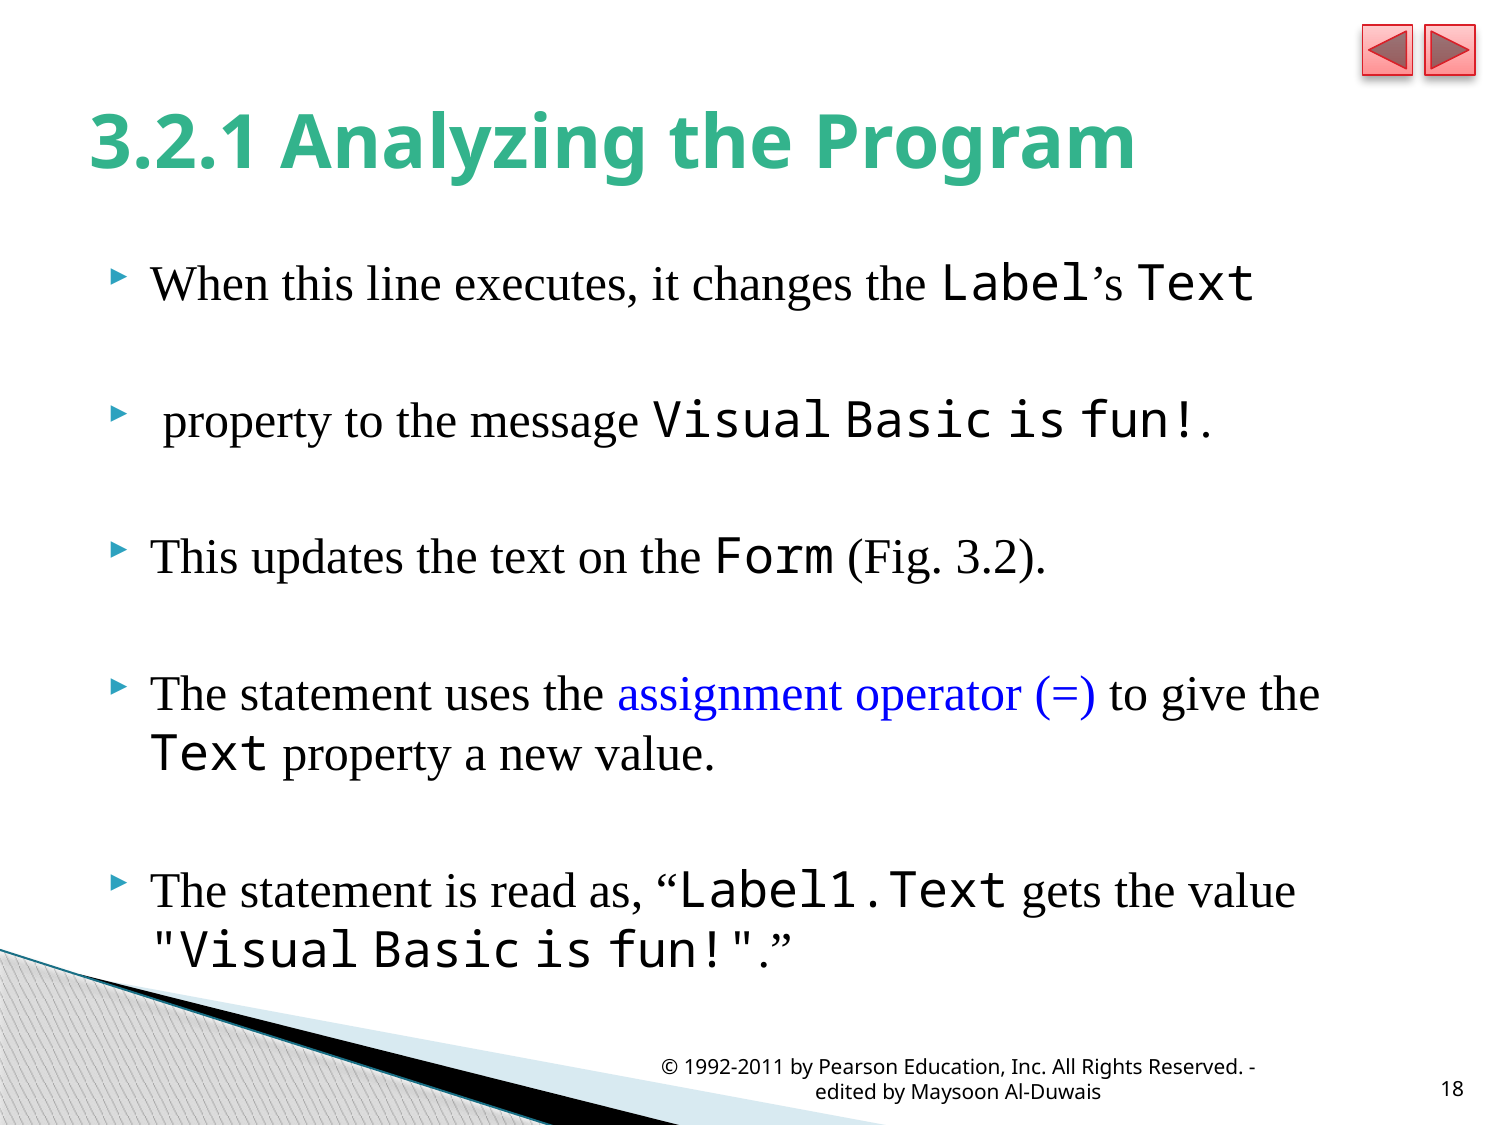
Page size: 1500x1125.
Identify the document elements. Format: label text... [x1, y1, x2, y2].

list When this line executes, it changes the Label’s Text property to the message Visual Basic is fun!. This updates the text on the Form (Fig. 3.2). The statement uses the assignment operator (=) to give the Text property a new value. The statement is read as, “Label1.Text gets the value "Visual Basic is fun!".” [74, 242, 1426, 986]
footer © 1992-2011 by Pearson Education, Inc. All Rights Reserved. - edited by Maysoon Al-Duwais [612, 1051, 1305, 1112]
slide_number 18 [1418, 1051, 1479, 1112]
title 3.2.1 Analyzing the Program [75, 45, 1425, 233]
